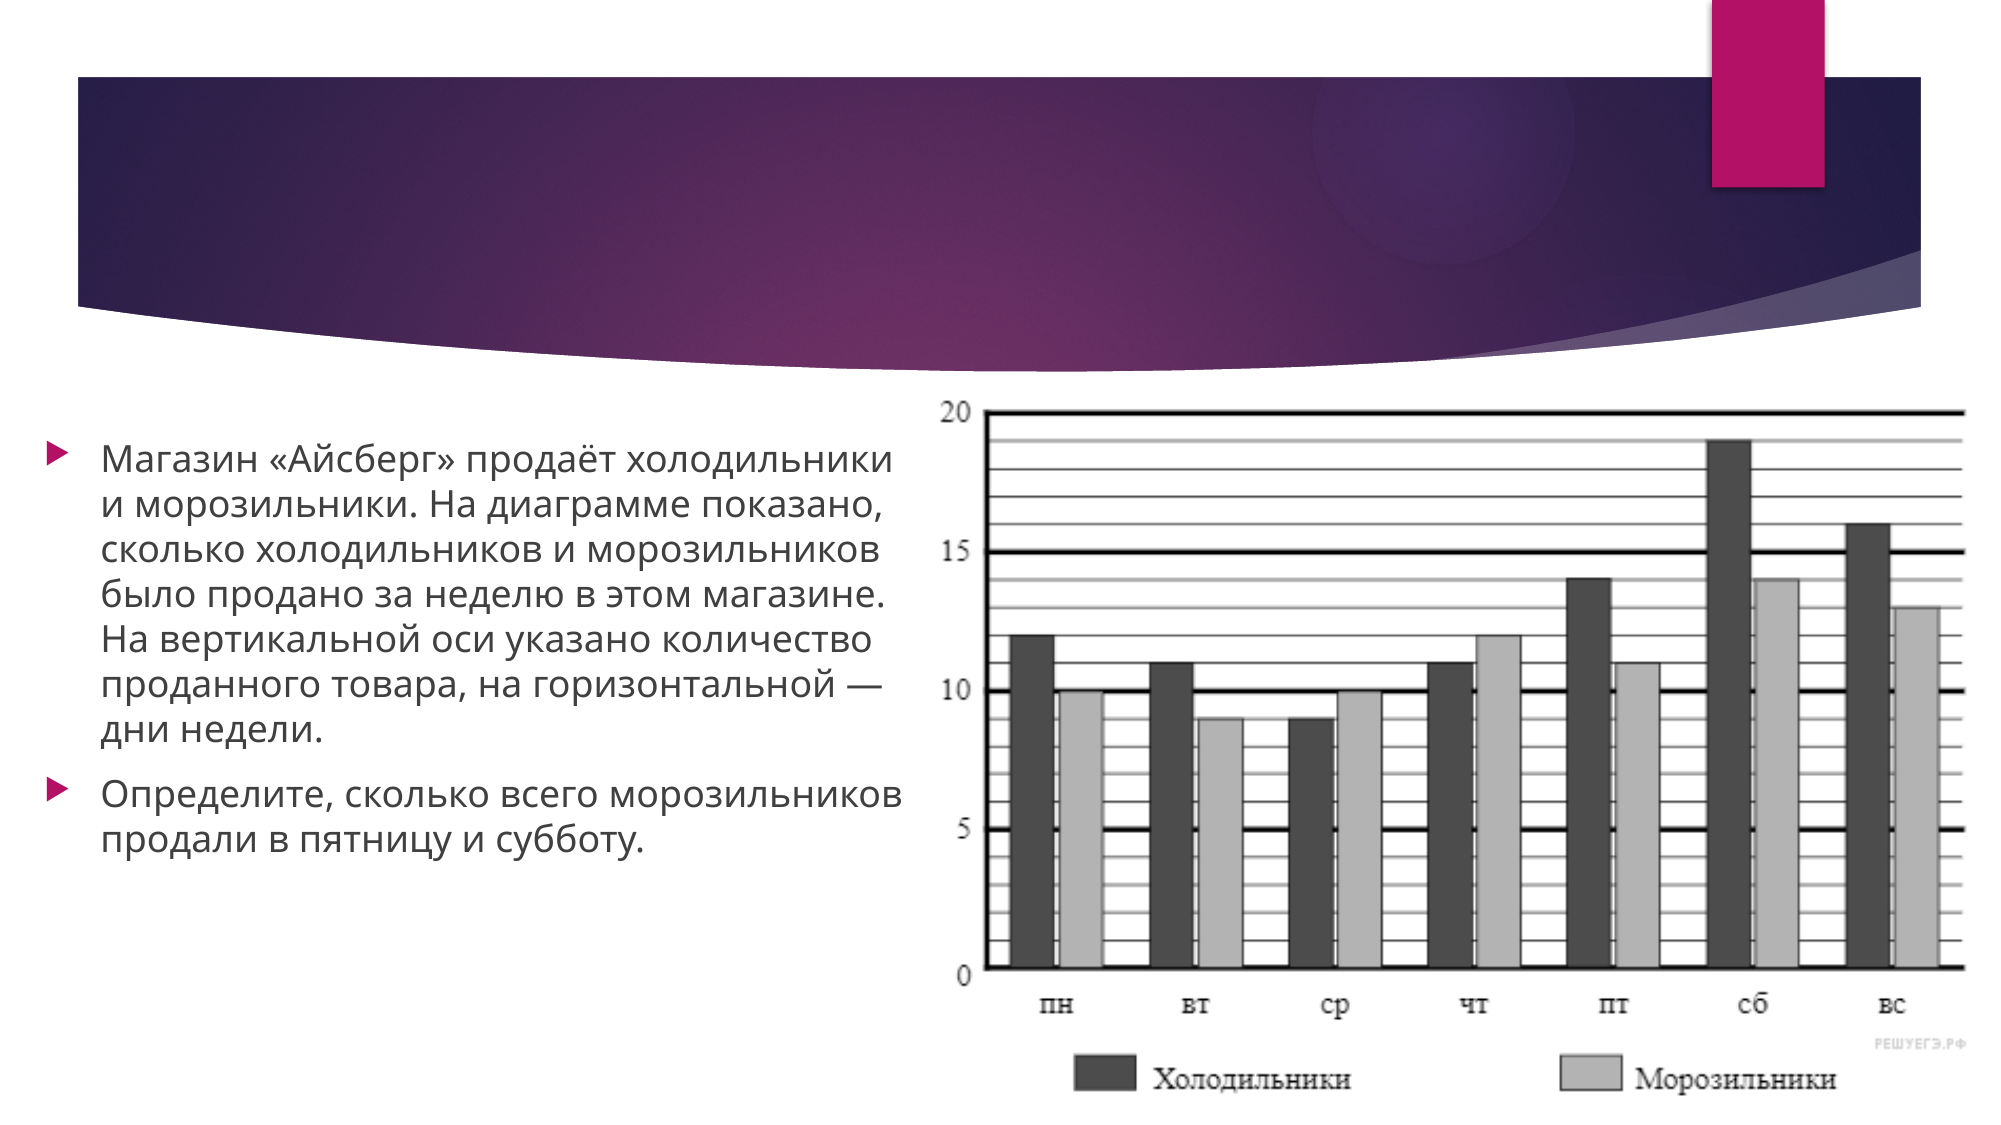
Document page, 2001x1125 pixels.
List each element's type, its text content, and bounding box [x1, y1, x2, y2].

list Магазин «Айсберг» продаёт холодильники и морозильники. На диаграмме показано, сколько холодильников и морозильников было продано за неделю в этом магазине. На вертикальной оси указано количество проданного товара, на горизонтальной — дни недели. Определите, сколько всего морозильников продали в пятницу и субботу. [29, 427, 929, 988]
picture [935, 391, 1975, 1101]
